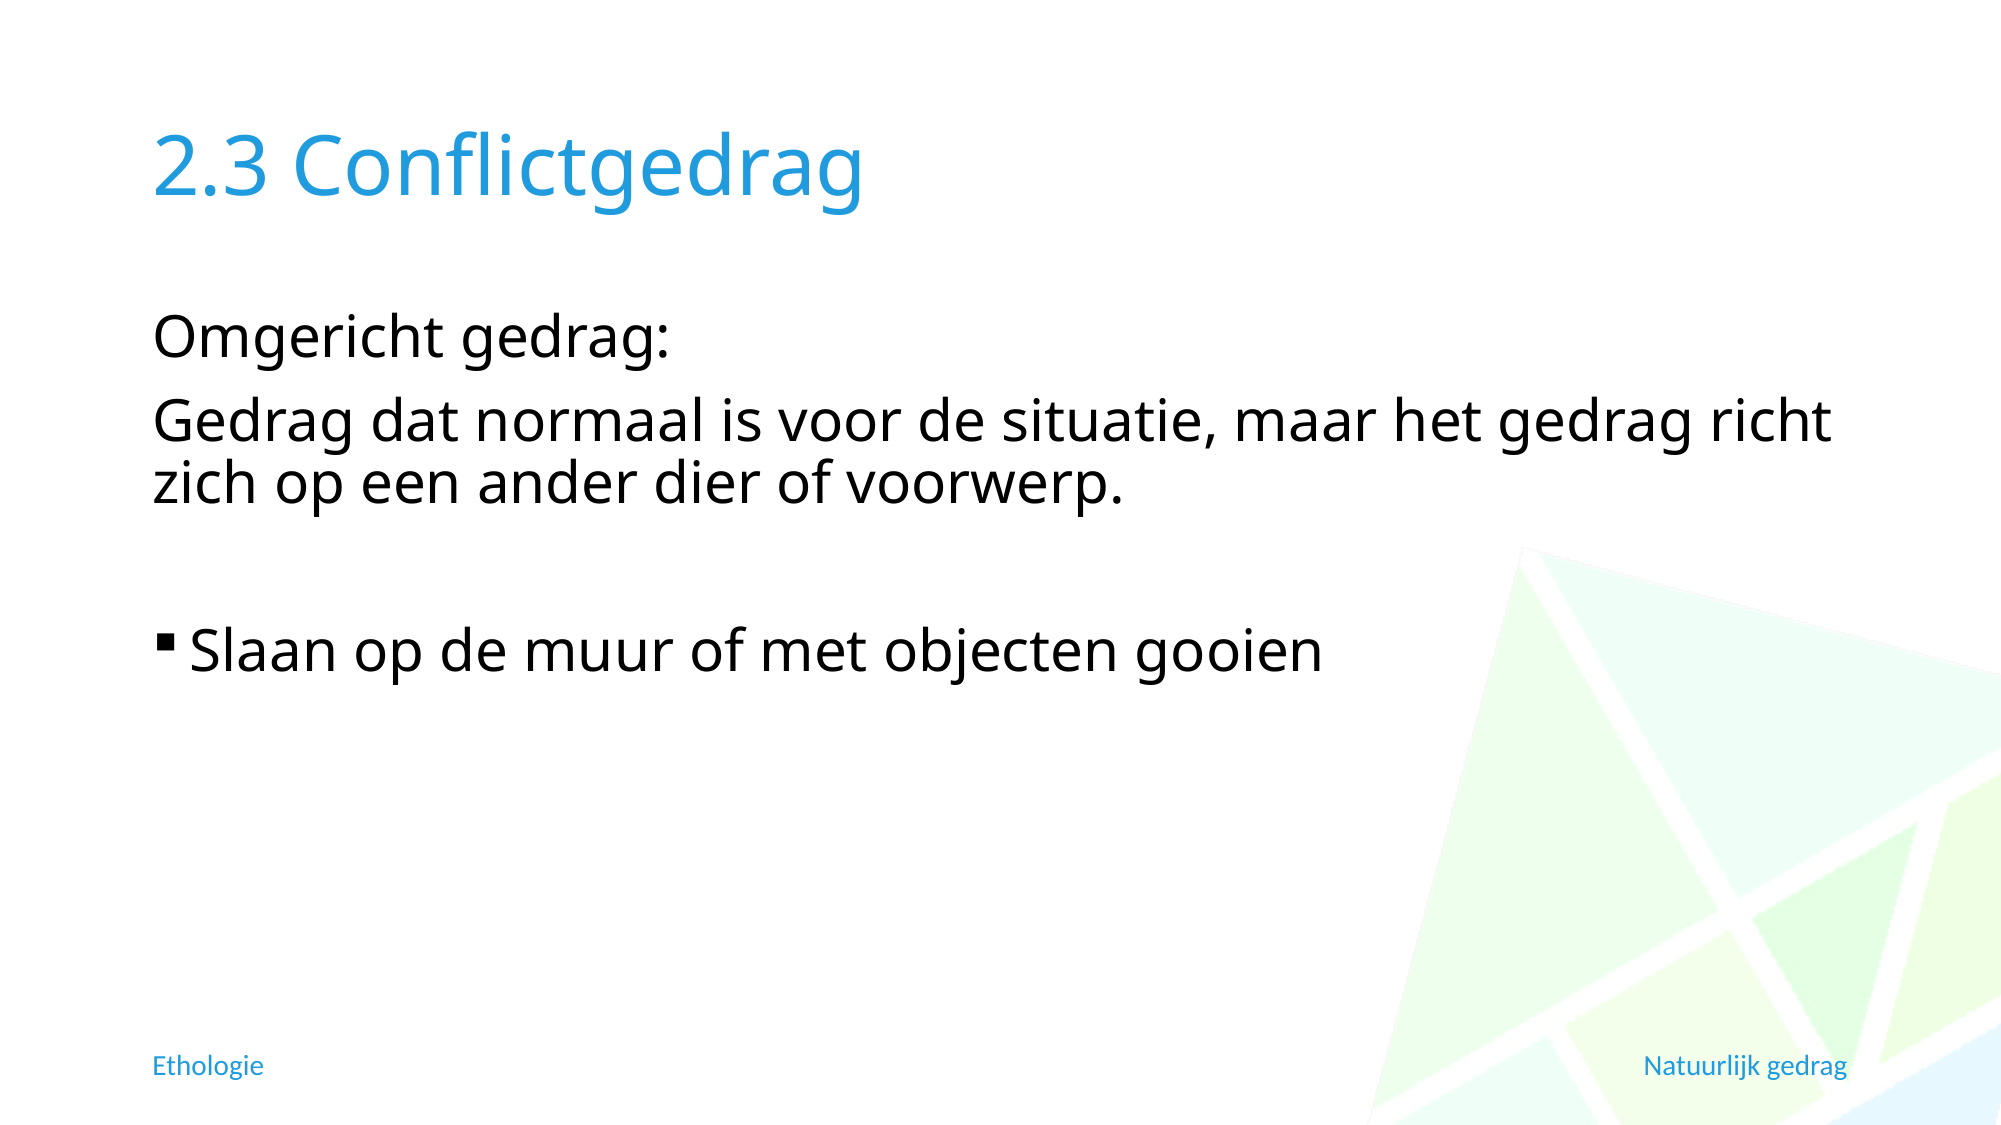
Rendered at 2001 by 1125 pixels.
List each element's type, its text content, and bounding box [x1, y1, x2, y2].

list Omgericht gedrag: Gedrag dat normaal is voor de situatie, maar het gedrag richt zich op een ander dier of voorwerp. Slaan op de muur of met objecten gooien [137, 299, 1863, 1014]
list Natuurlijk gedrag [1412, 1042, 1863, 1103]
title 2.3 Conflictgedrag [137, 59, 1863, 278]
list Ethologie [137, 1042, 588, 1103]
